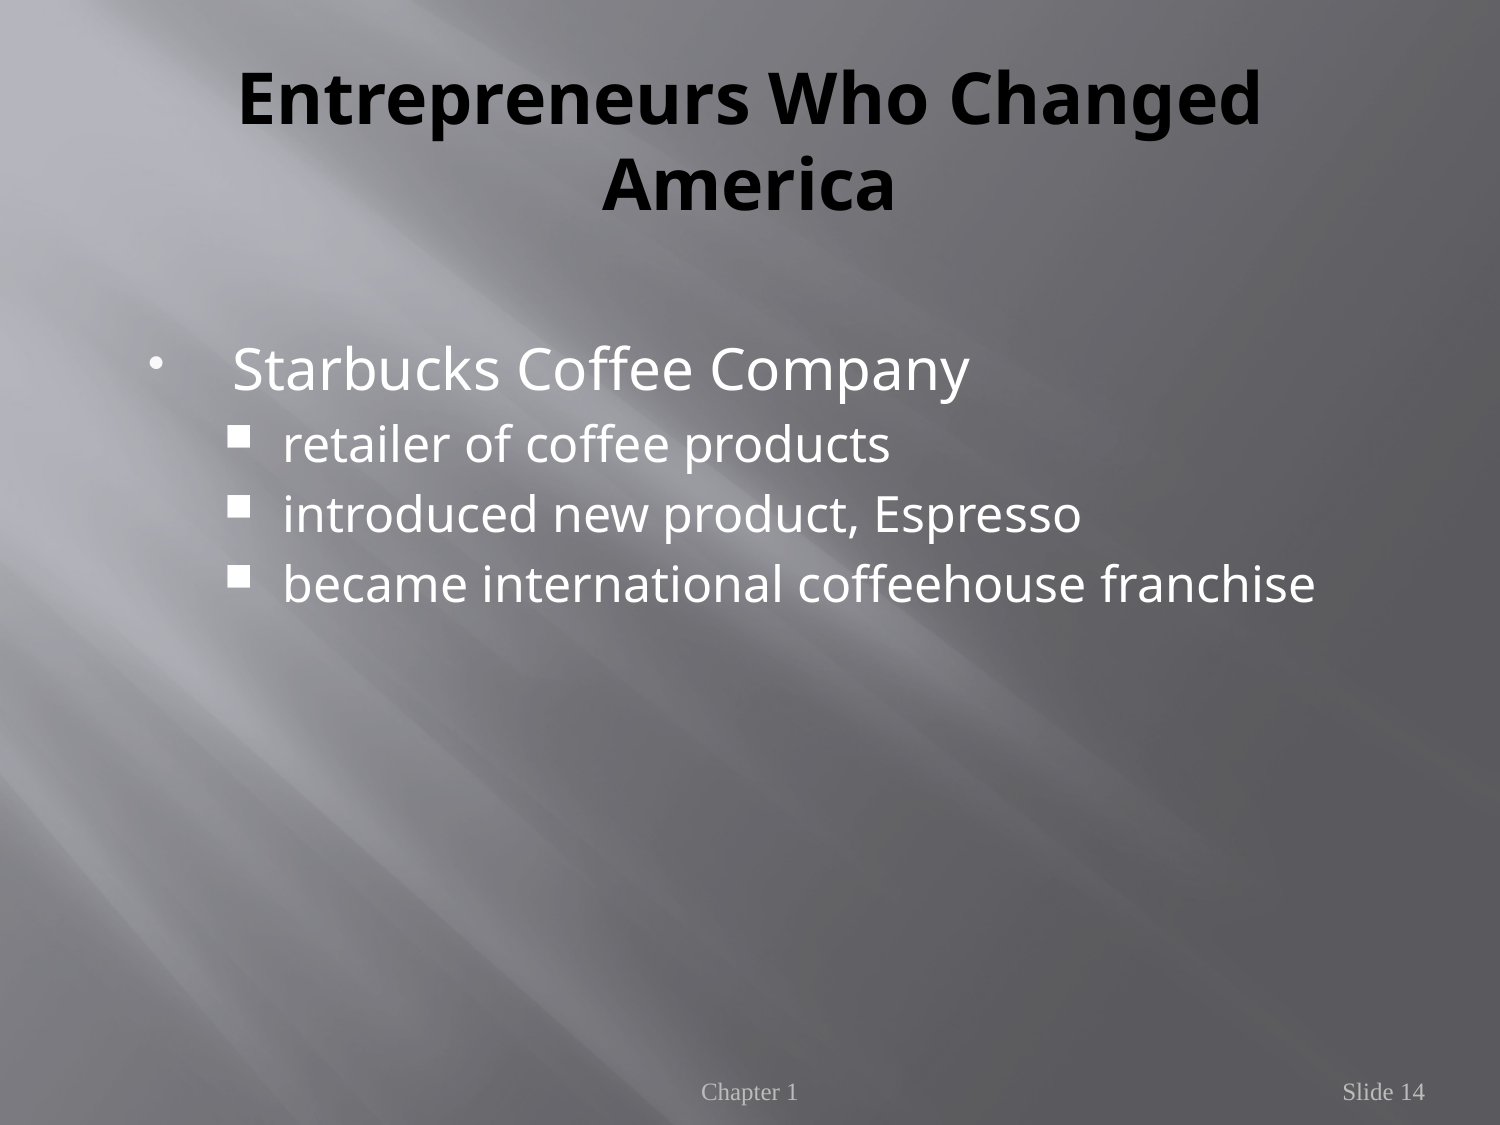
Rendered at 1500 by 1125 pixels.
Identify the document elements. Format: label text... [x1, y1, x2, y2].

footer Chapter 1 [512, 1052, 988, 1113]
slide_number Slide 14 [1299, 1052, 1425, 1113]
title Entrepreneurs Who Changed America [75, 45, 1425, 233]
list Starbucks Coffee Company retailer of coffee products introduced new product, Espresso became international coffeehouse franchise [112, 324, 1438, 975]
